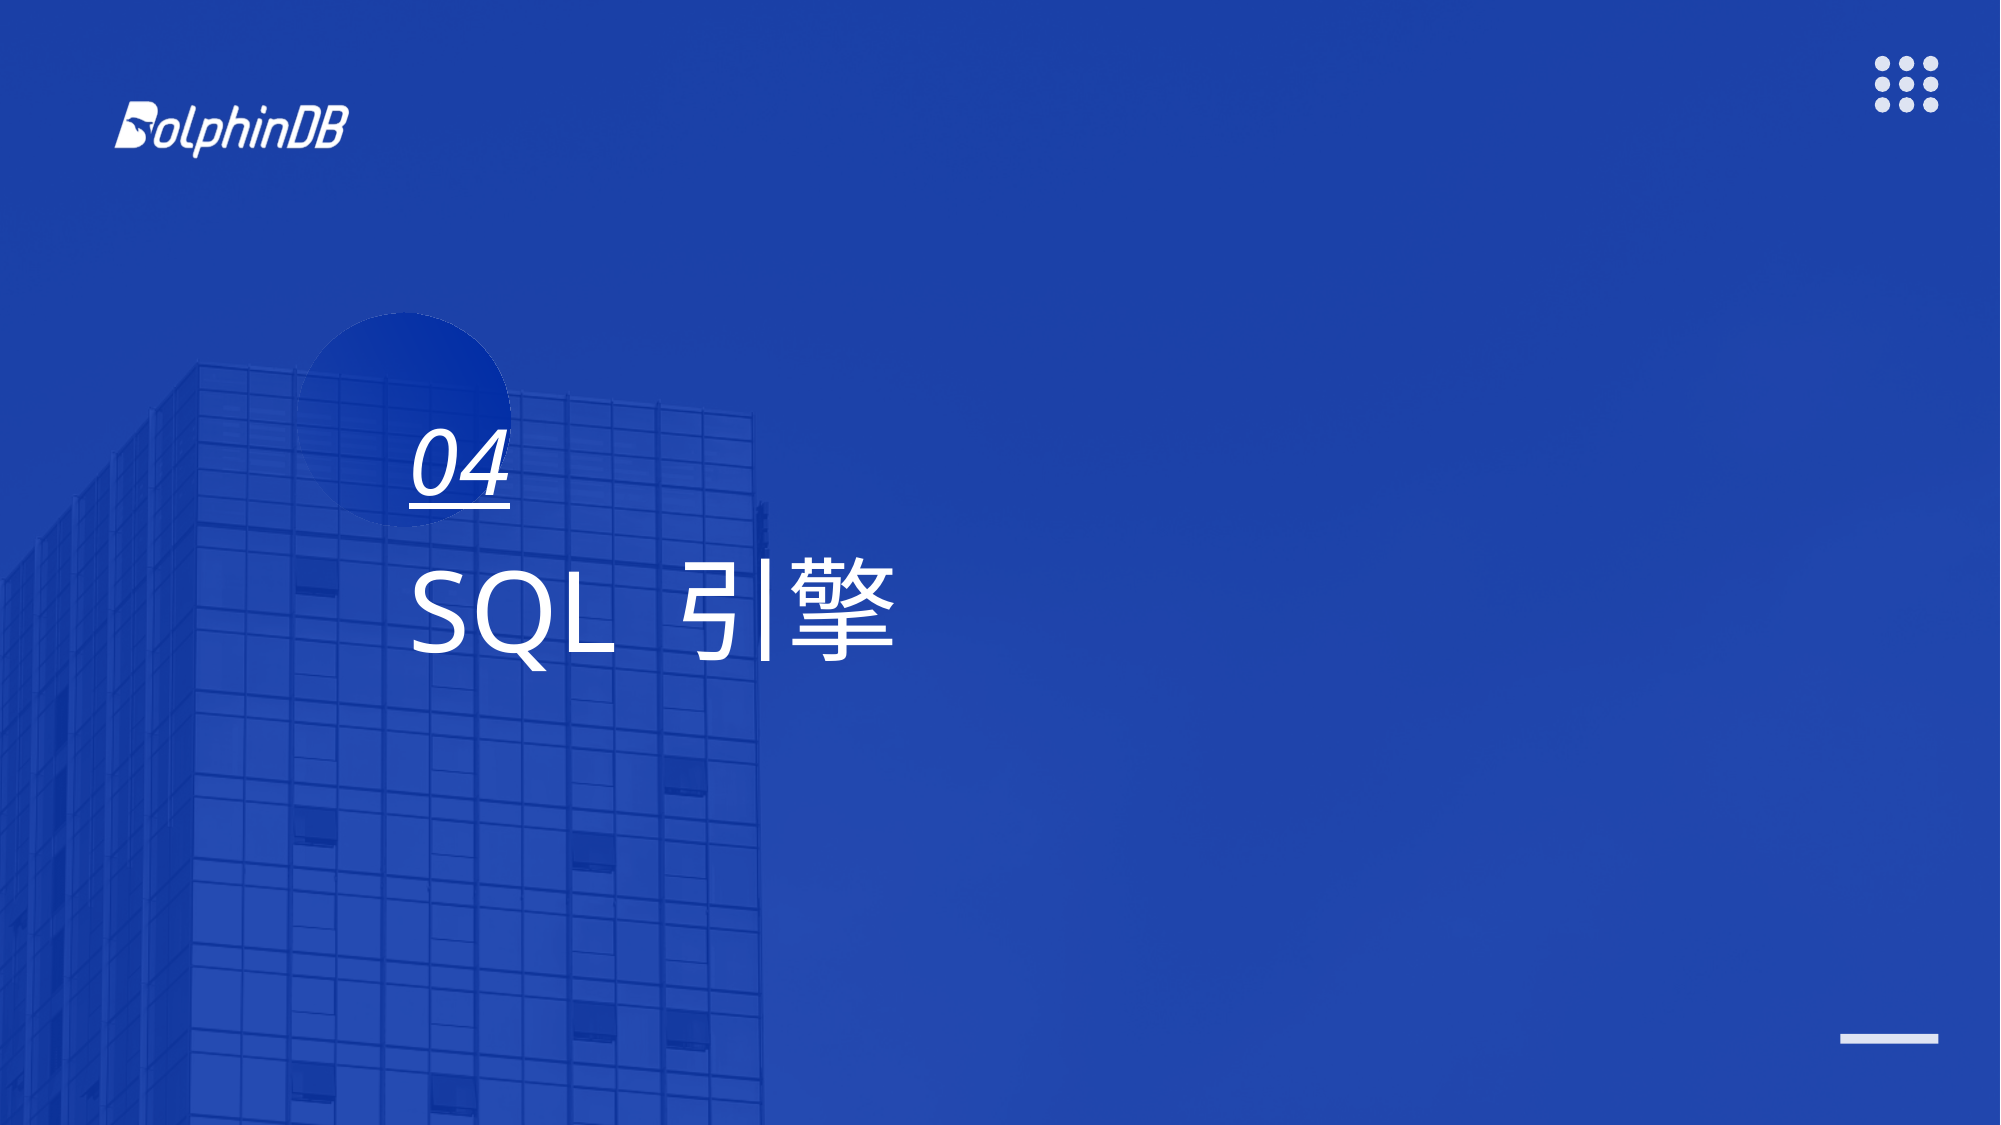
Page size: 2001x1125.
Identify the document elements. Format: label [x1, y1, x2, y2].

text_box [1874, 55, 1939, 113]
picture [0, 0, 2000, 1125]
